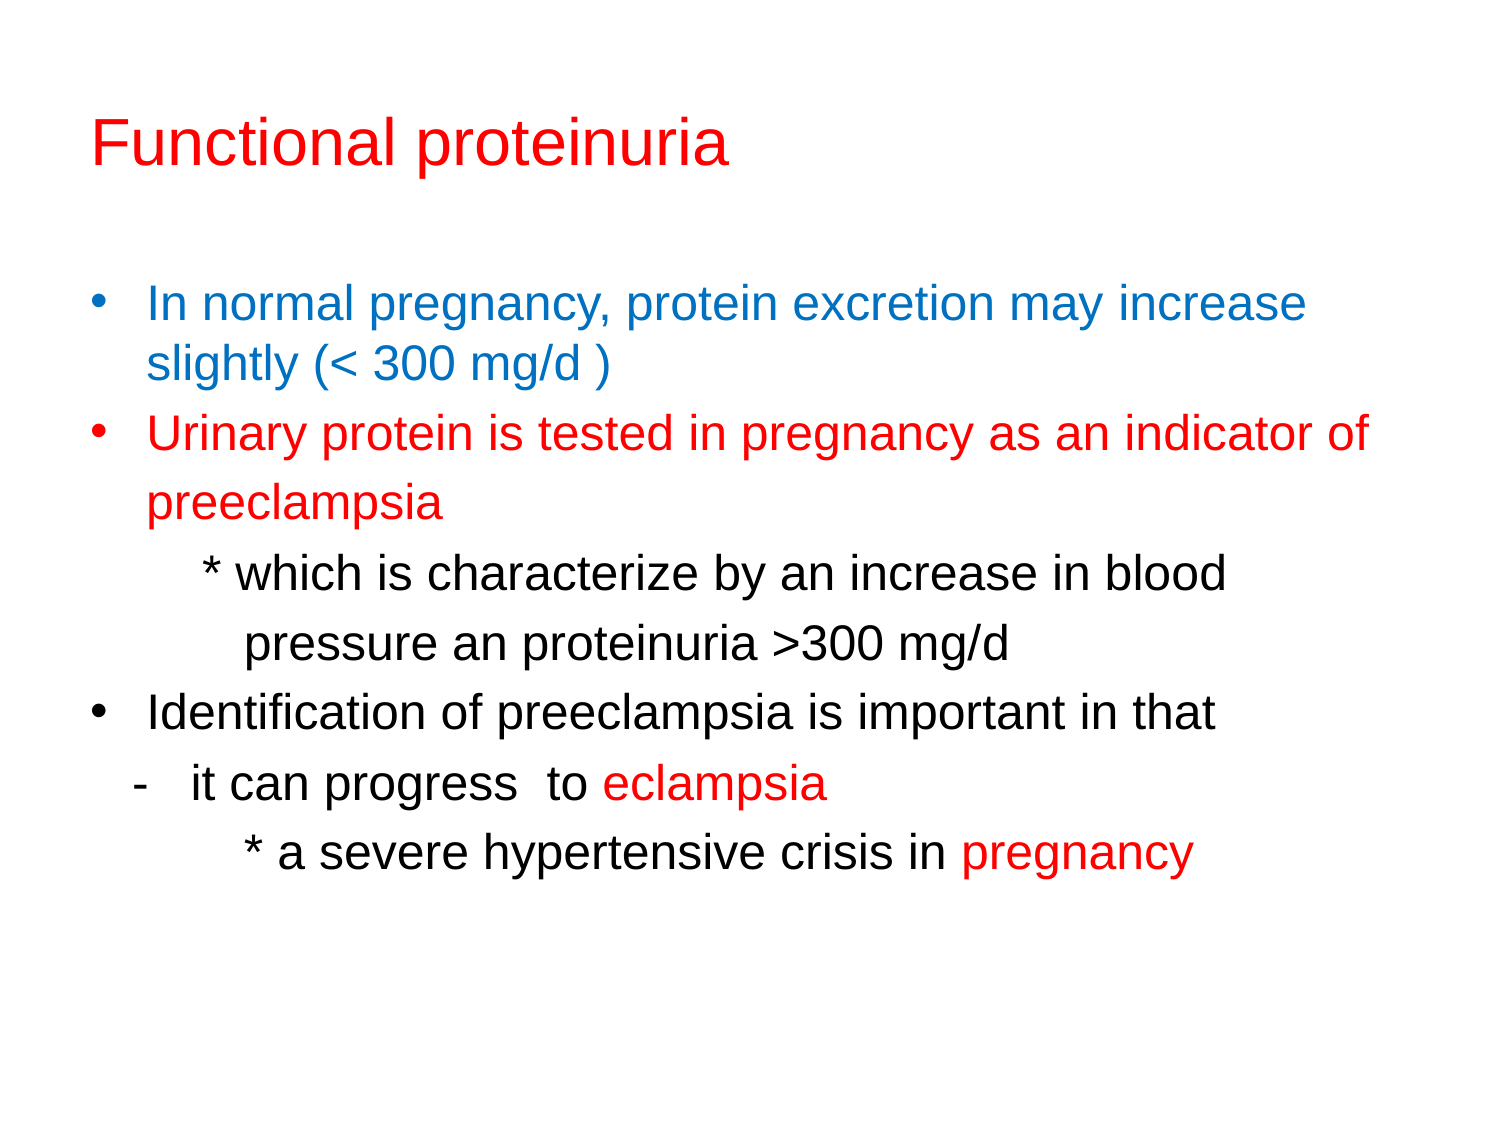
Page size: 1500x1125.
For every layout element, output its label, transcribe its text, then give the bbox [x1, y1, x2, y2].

list In normal pregnancy, protein excretion may increase slightly (< 300 mg/d ) Urinary protein is tested in pregnancy as an indicator of preeclampsia * which is characterize by an increase in blood pressure an proteinuria >300 mg/d Identification of preeclampsia is important in that - it can progress to eclampsia * a severe hypertensive crisis in pregnancy [75, 262, 1425, 1005]
title Functional proteinuria [75, 45, 1425, 233]
